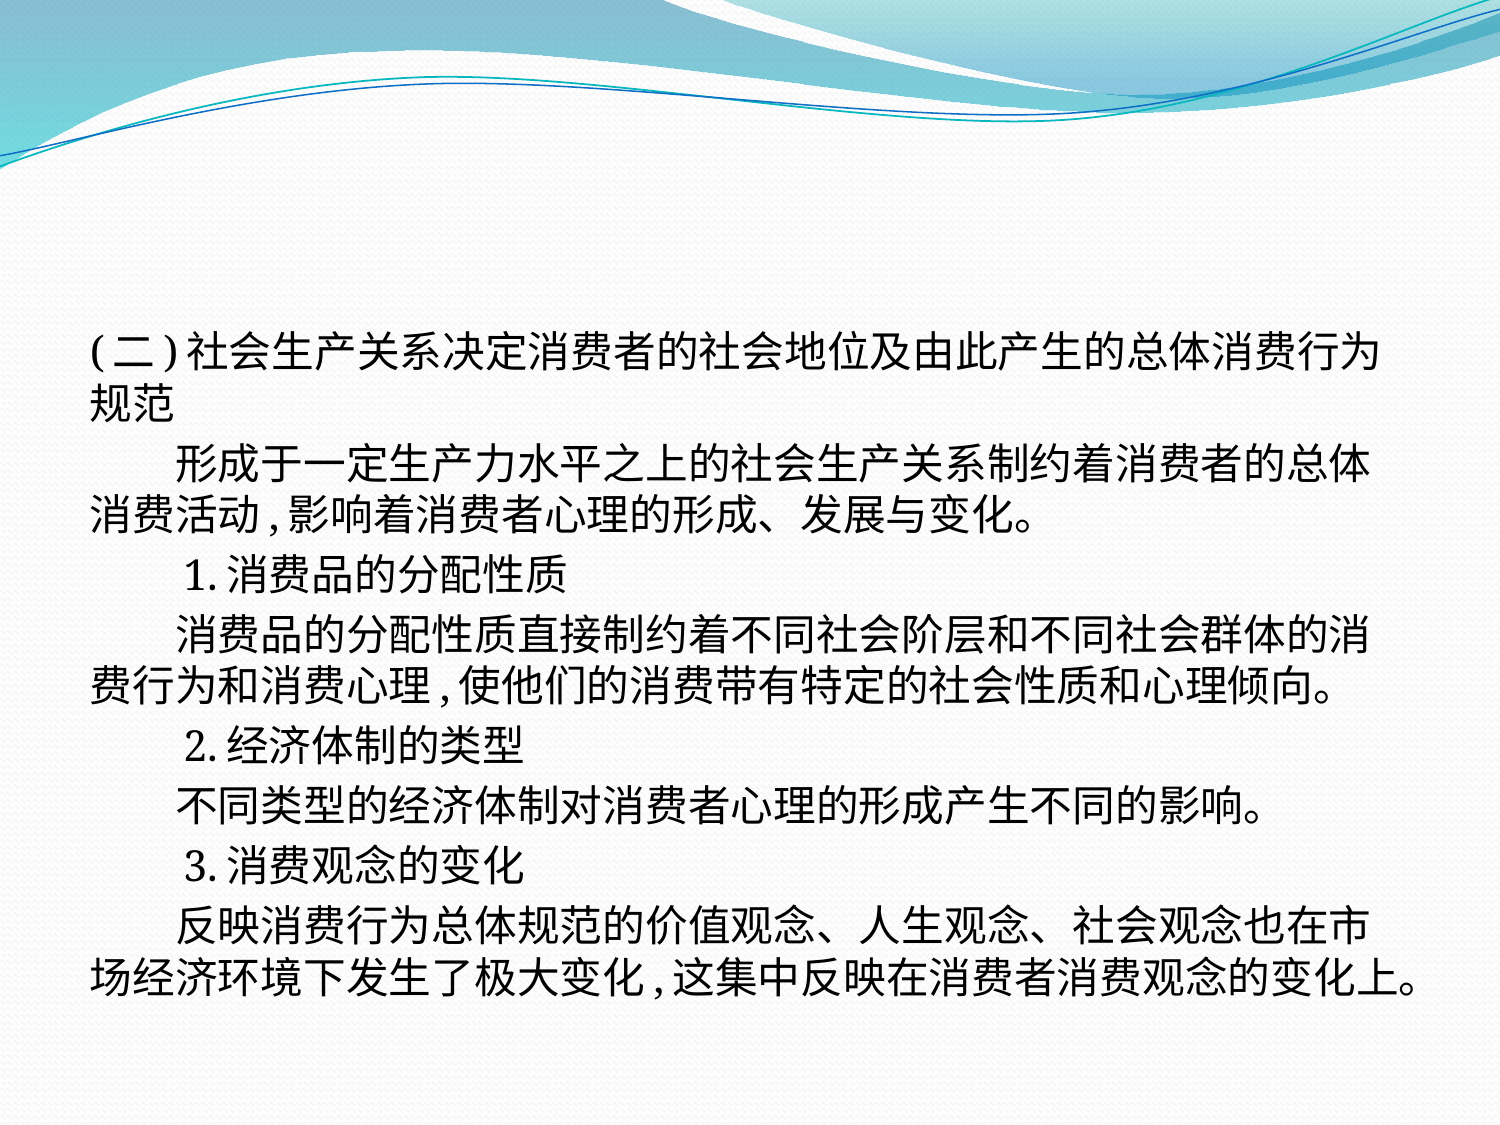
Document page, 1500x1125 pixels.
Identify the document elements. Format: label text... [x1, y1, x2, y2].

list (二)社会生产关系决定消费者的社会地位及由此产生的总体消费行为规范 形成于一定生产力水平之上的社会生产关系制约着消费者的总体消费活动,影响着消费者心理的形成、发展与变化。 1.消费品的分配性质 消费品的分配性质直接制约着不同社会阶层和不同社会群体的消费行为和消费心理,使他们的消费带有特定的社会性质和心理倾向。 2.经济体制的类型 不同类型的经济体制对消费者心理的形成产生不同的影响。 3.消费观念的变化 反映消费行为总体规范的价值观念、人生观念、社会观念也在市场经济环境下发生了极大变化,这集中反映在消费者消费观念的变化上。 [75, 317, 1425, 1038]
